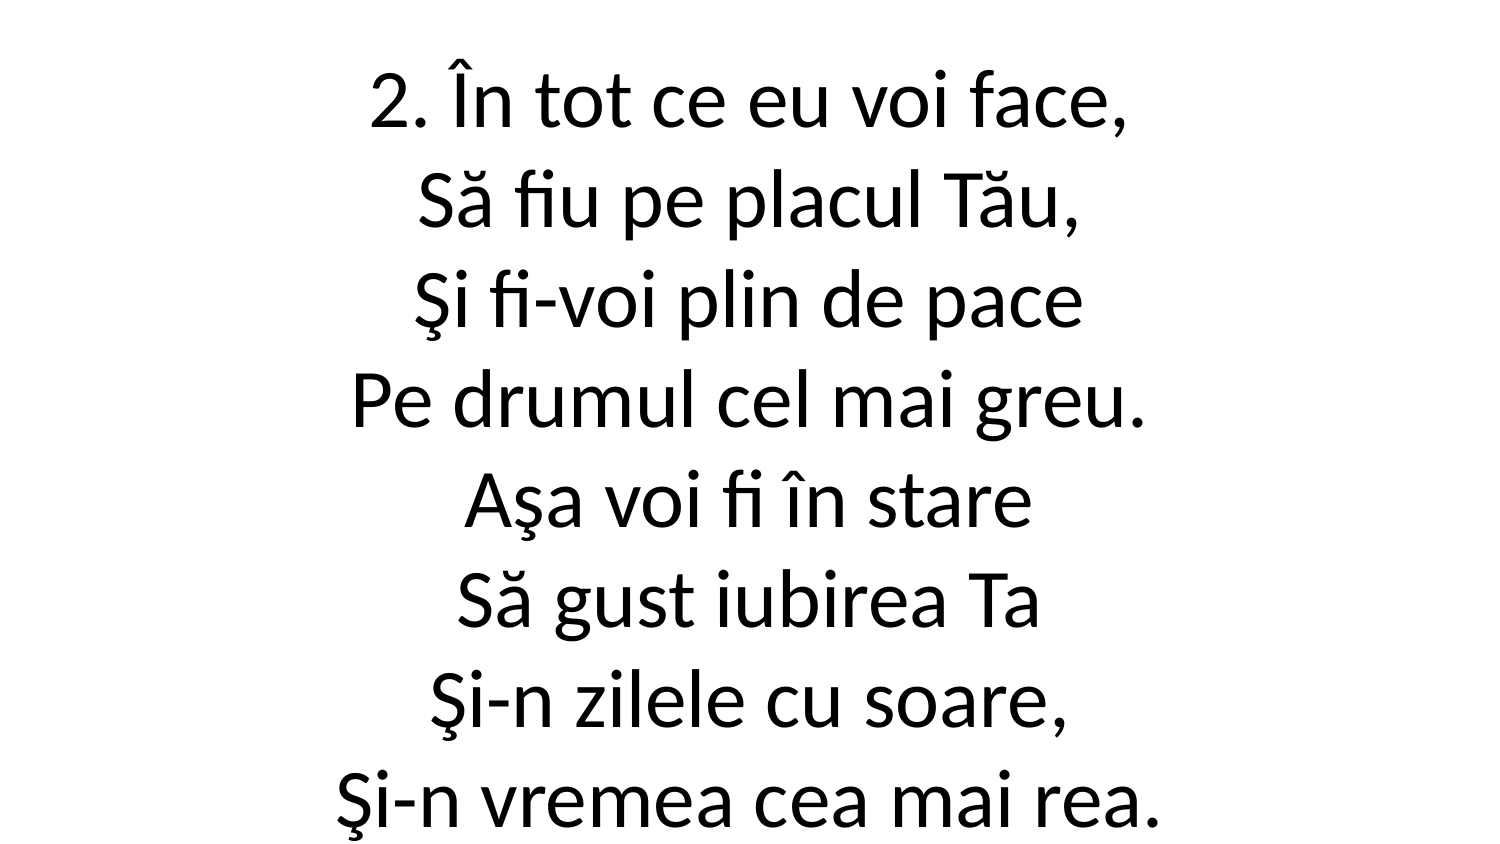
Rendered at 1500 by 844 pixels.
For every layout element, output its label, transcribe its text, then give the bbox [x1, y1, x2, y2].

text_box 2. În tot ce eu voi face, Să fiu pe placul Tău, Şi fi-voi plin de pace Pe drumul cel mai greu. Aşa voi fi în stare Să gust iubirea Ta Şi-n zilele cu soare, Şi-n vremea cea mai rea. [320, 0, 1180, 844]
